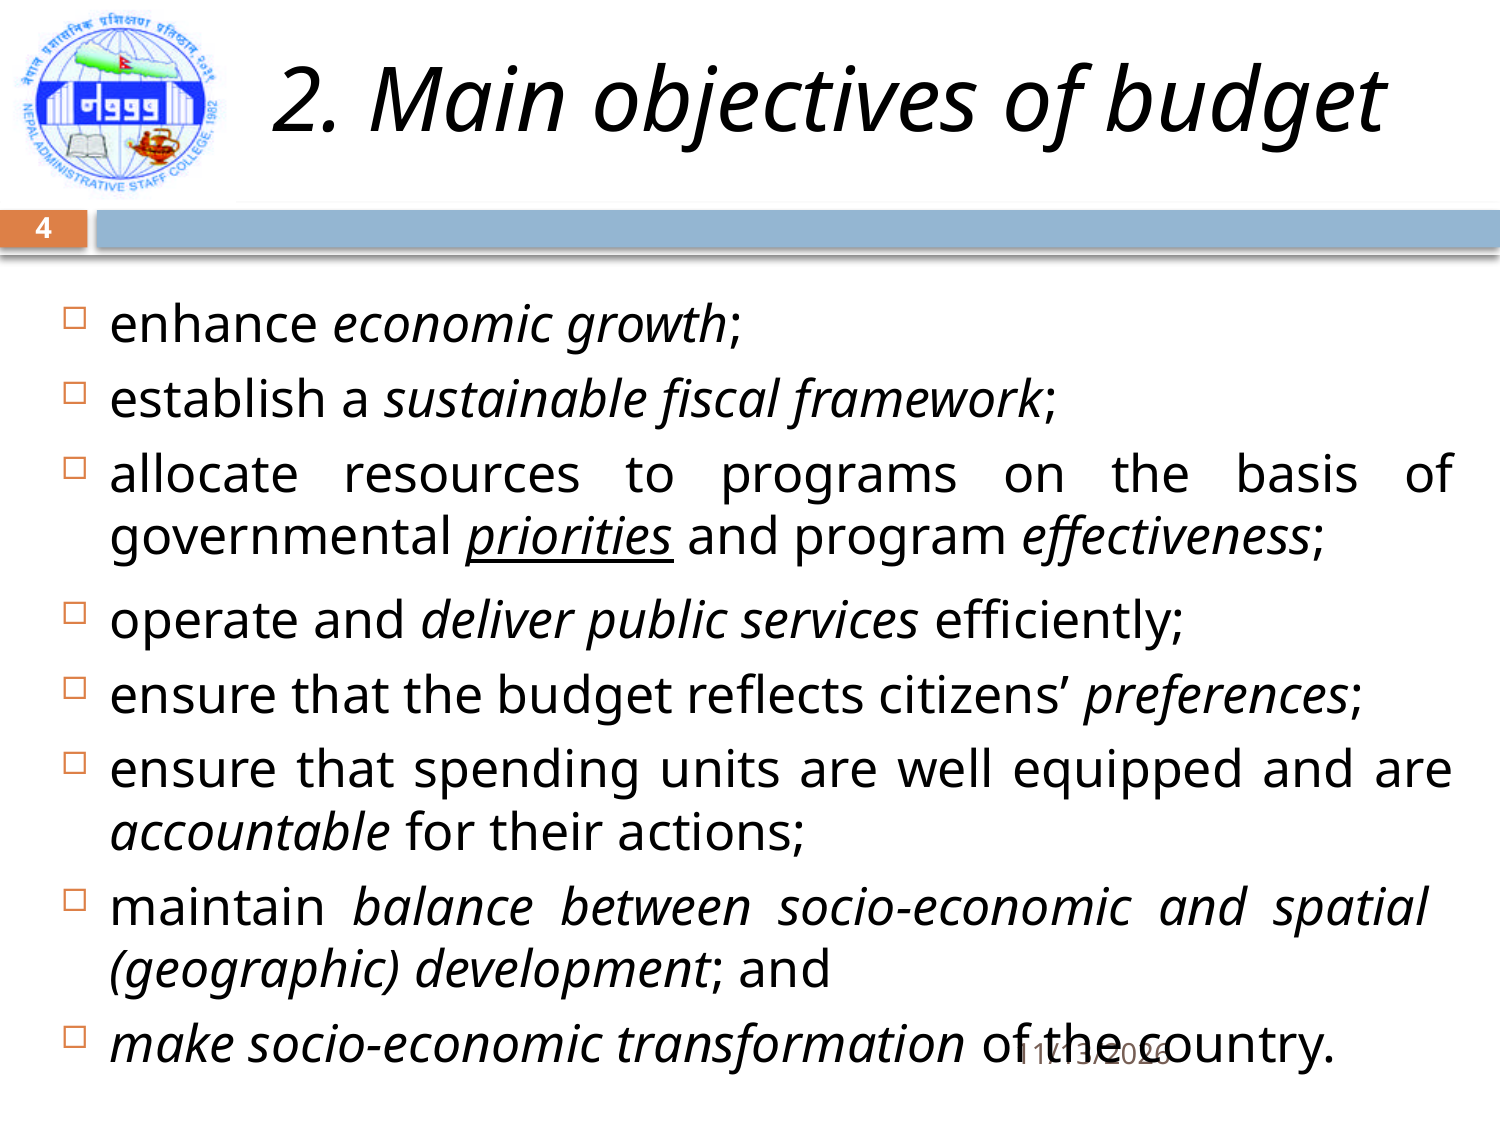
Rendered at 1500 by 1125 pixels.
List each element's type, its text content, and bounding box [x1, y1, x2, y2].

text_box 2. Main objectives of budget [257, 34, 1472, 210]
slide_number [999, 1025, 1438, 1085]
slide_number 4 [0, 208, 88, 249]
picture [1, 0, 236, 208]
list enhance economic growth; establish a sustainable fiscal framework; allocate resources to programs on the basis of governmental priorities and program effectiveness; operate and deliver public services efficiently; ensure that the budget reflects citizens’ preferences; ensure that spending units are well equipped and are accountable for their actions; maintain balance between socio-economic and spatial (geographic) development; and make socio-economic transformation of the country. [45, 283, 1472, 1091]
